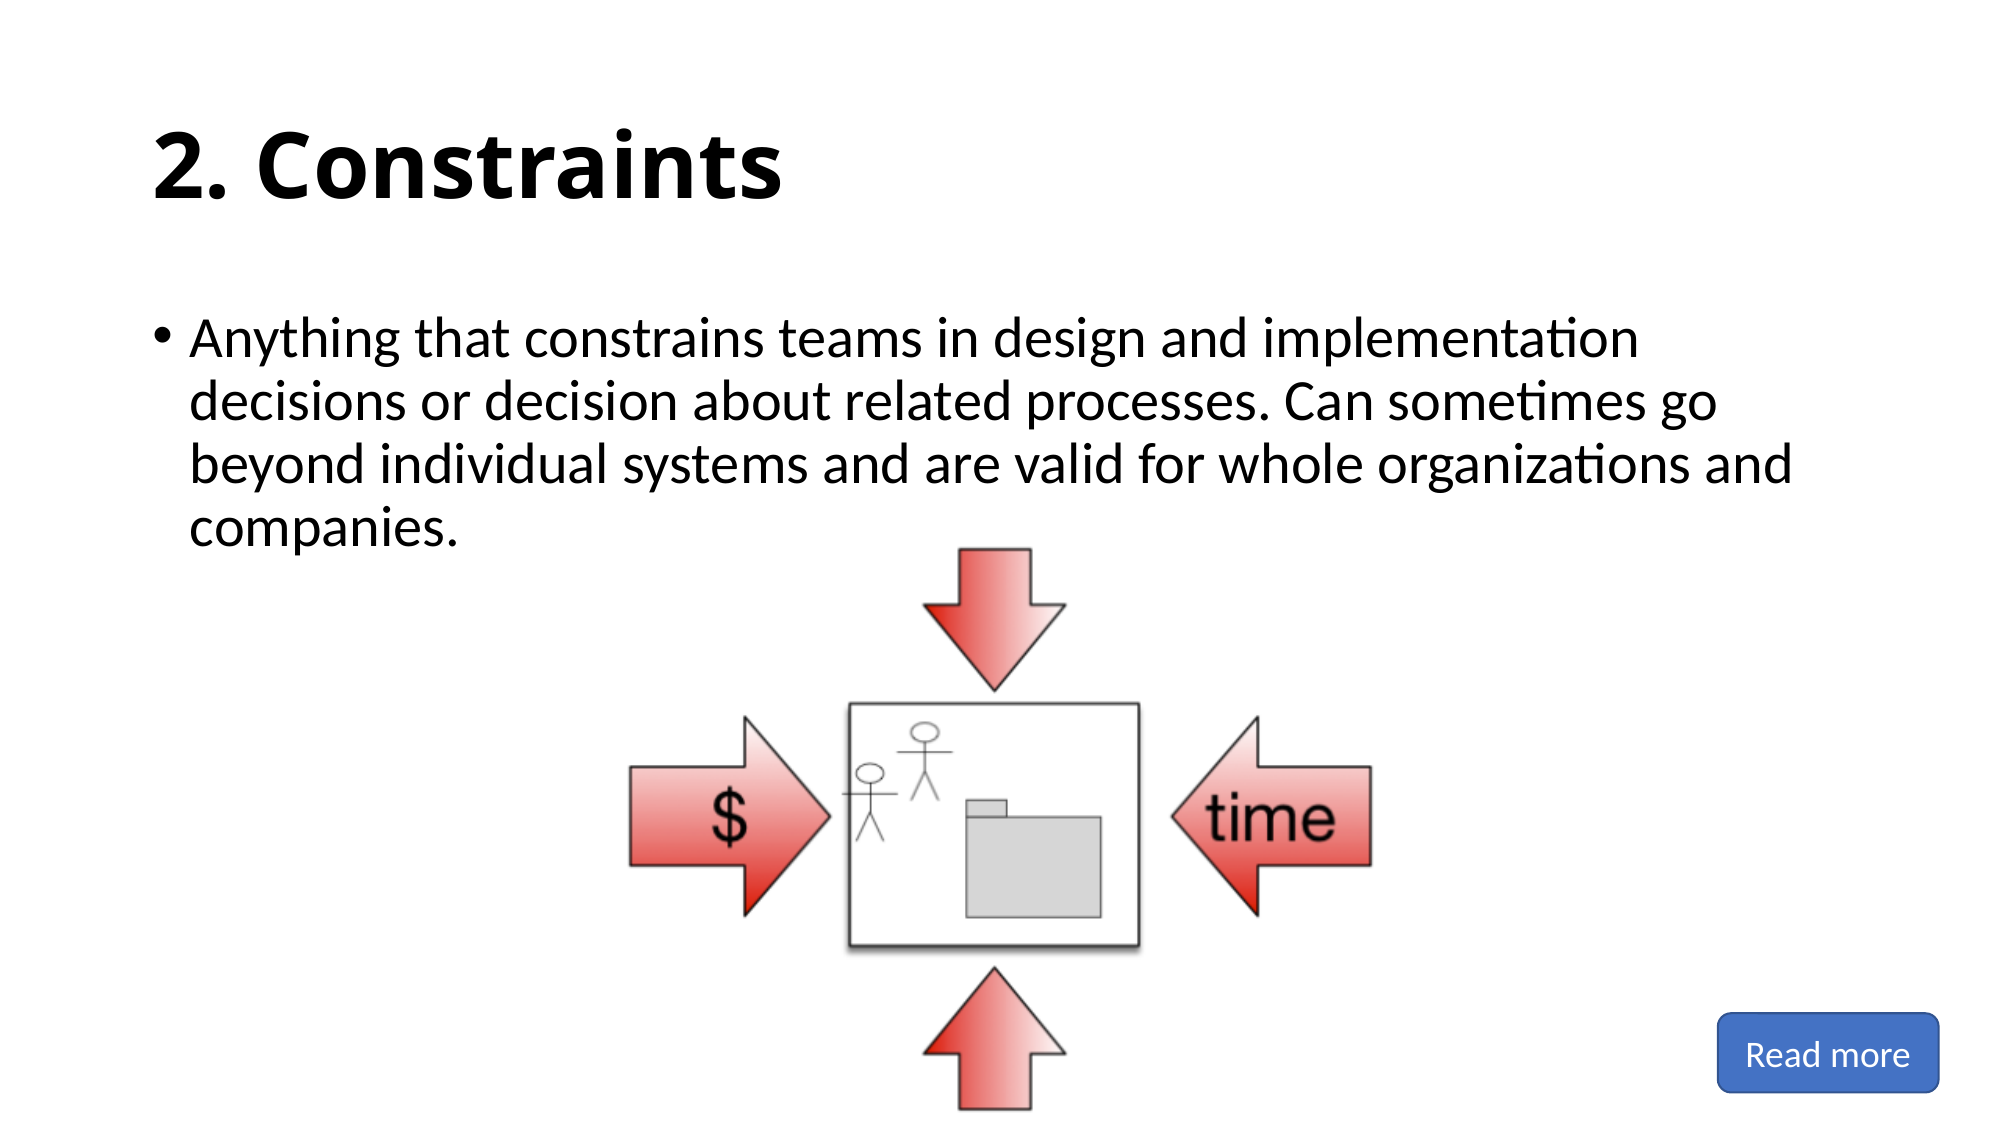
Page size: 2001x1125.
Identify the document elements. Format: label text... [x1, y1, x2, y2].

text_box Read more [1716, 1012, 1940, 1094]
title 2. Constraints [137, 59, 1863, 278]
list Anything that constrains teams in design and implementation decisions or decision about related processes. Can sometimes go beyond individual systems and are valid for whole organizations and companies. [137, 299, 1863, 1014]
picture [609, 527, 1391, 1125]
